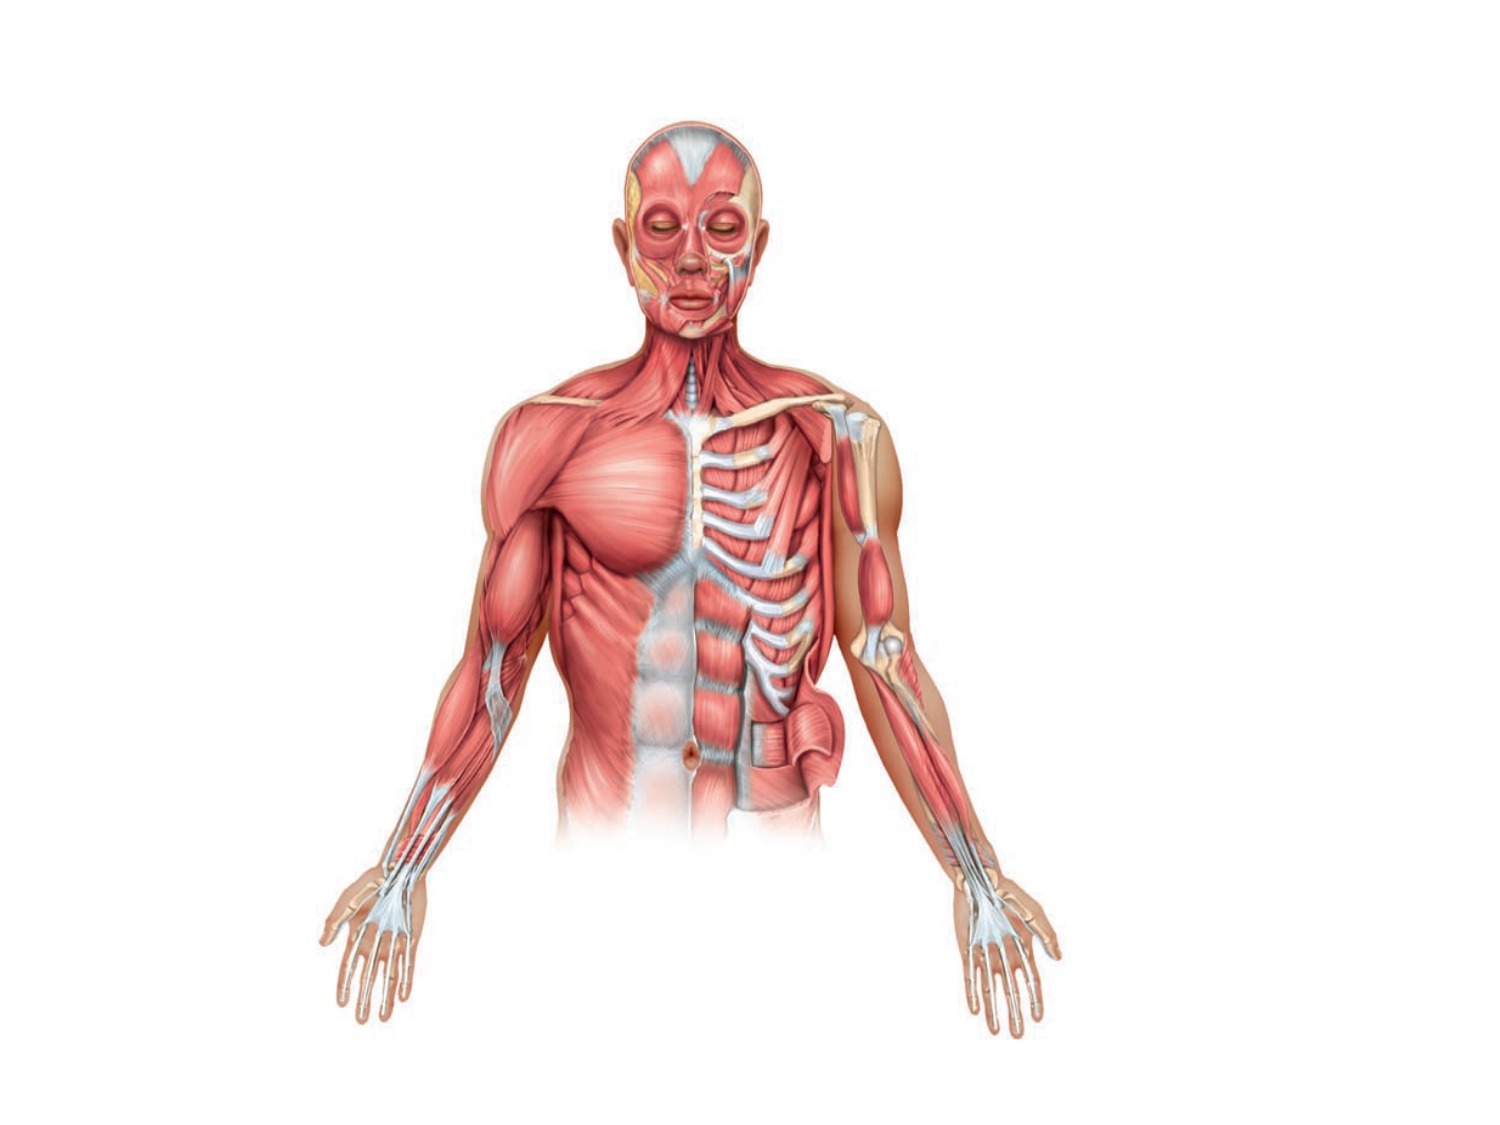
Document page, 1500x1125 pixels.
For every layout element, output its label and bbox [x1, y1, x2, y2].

list [316, 116, 1067, 1067]
